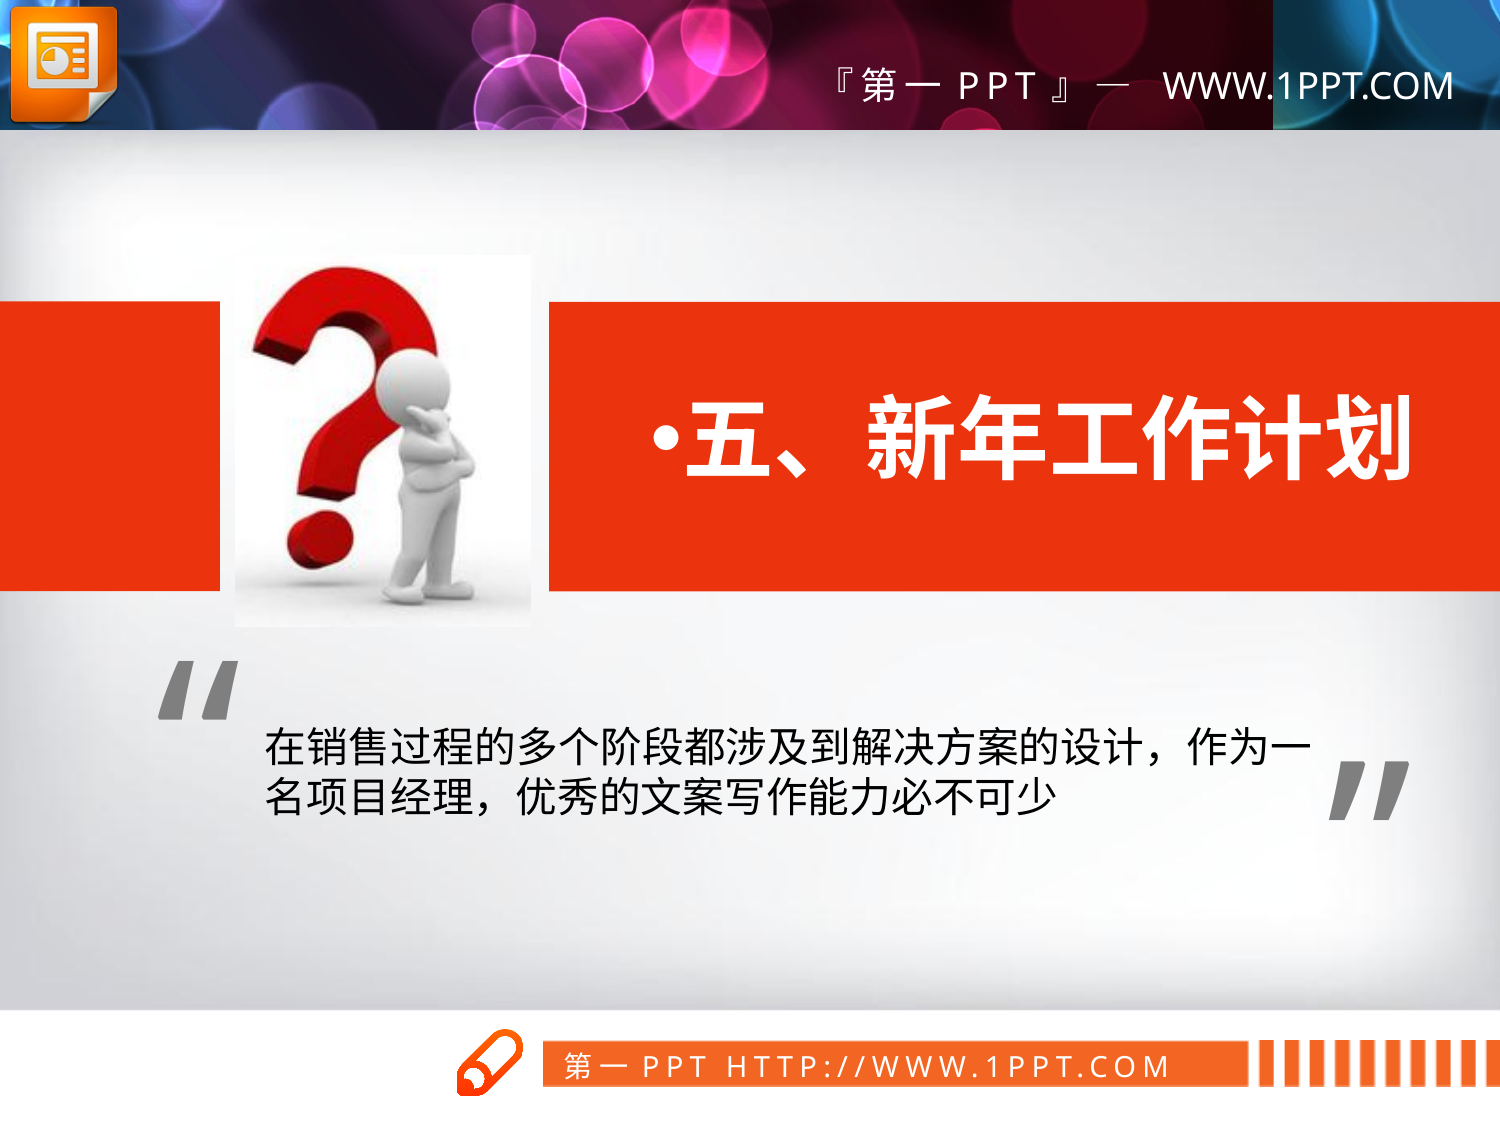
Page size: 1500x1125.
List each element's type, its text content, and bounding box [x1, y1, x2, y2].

picture [0, 0, 1500, 585]
text_box [0, 301, 220, 592]
picture [543, 1040, 1500, 1087]
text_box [140, 585, 1428, 897]
picture [0, 592, 1500, 1012]
text_box [549, 301, 1500, 592]
text_box 五、新年工作计划 [635, 385, 1432, 500]
